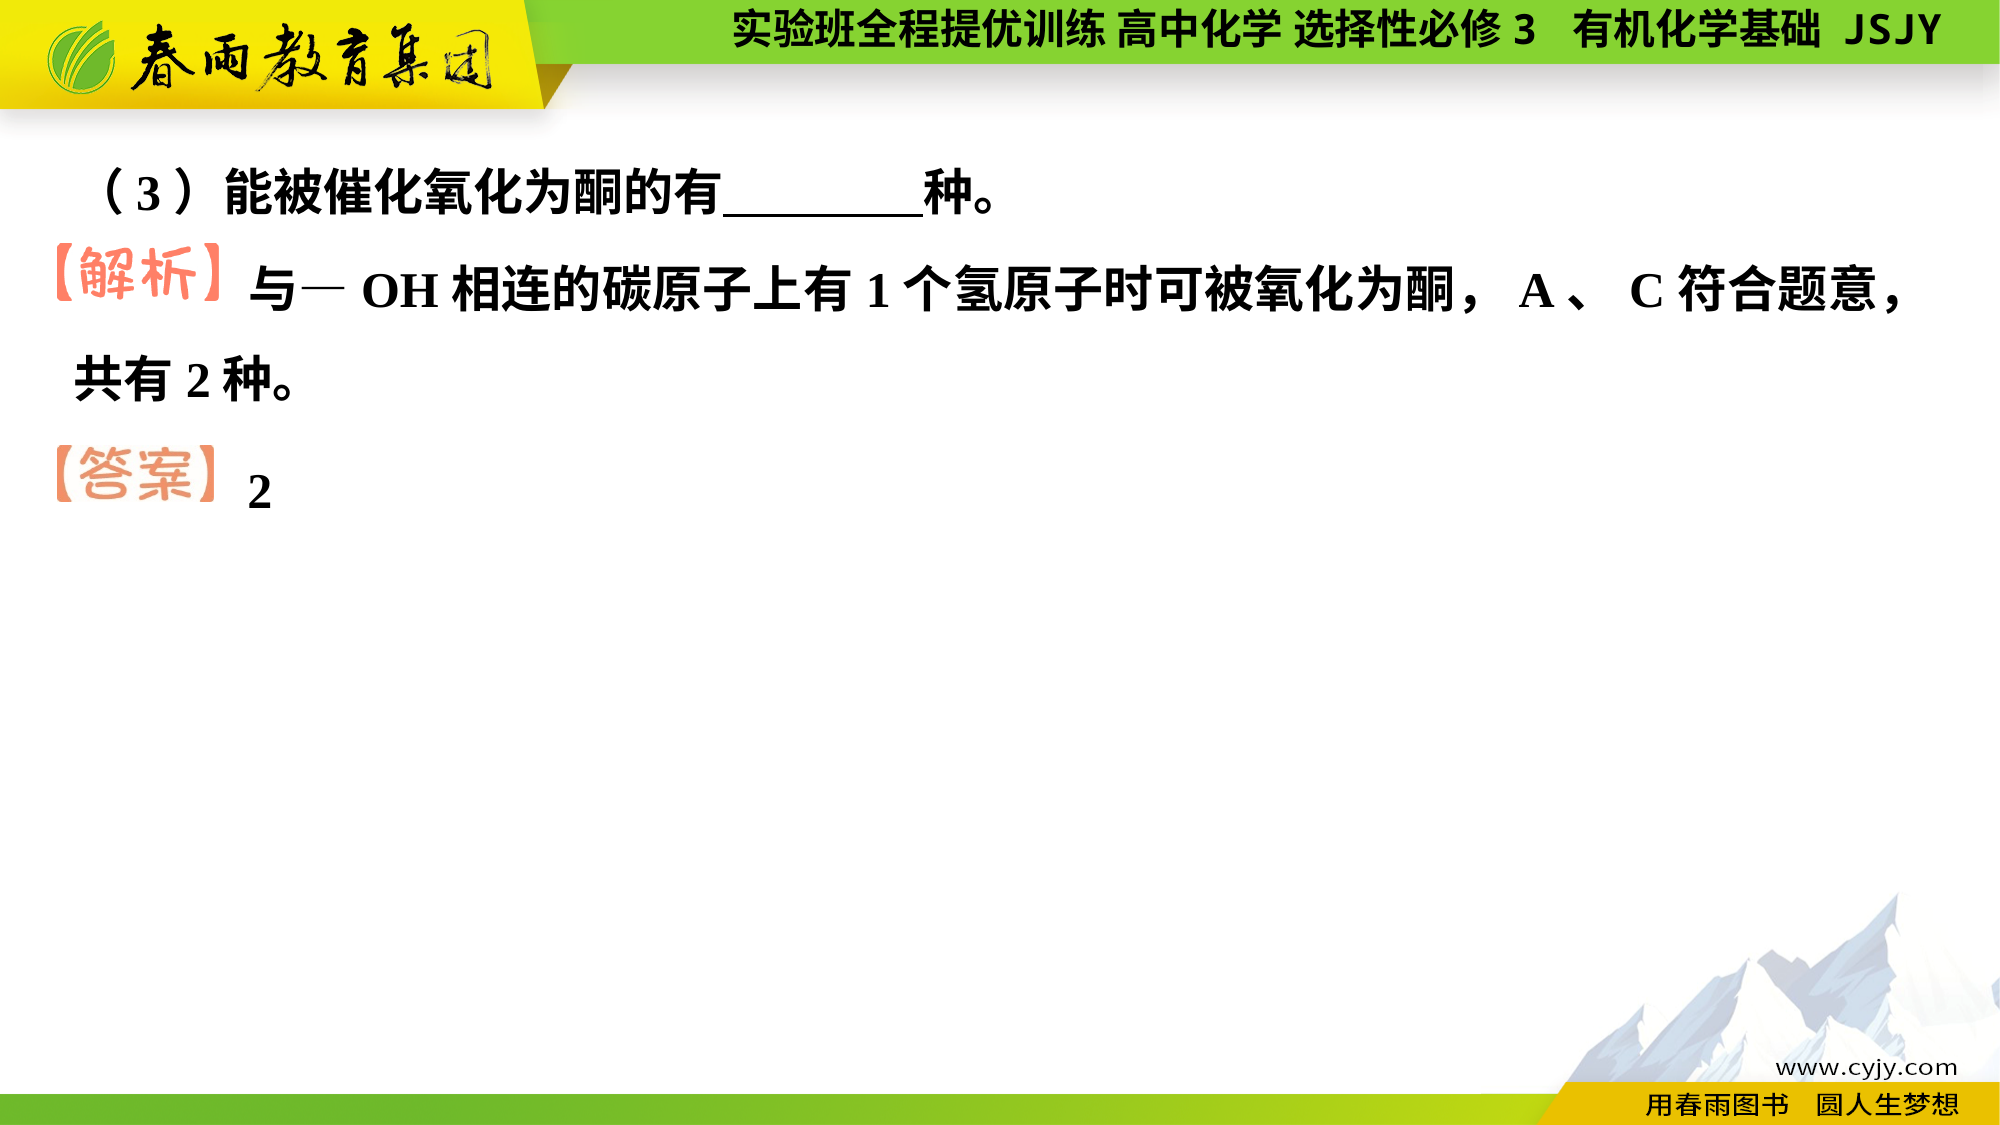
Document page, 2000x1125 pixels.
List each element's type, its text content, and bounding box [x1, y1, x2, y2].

text_box 与—OH相连的碳原子上有1个氢原子时可被氧化为酮，A、C符合题意，共有2种。 [59, 219, 1944, 415]
picture [0, 0, 2000, 1125]
list （3）能被催化氧化为酮的有 种。 [59, 122, 1944, 217]
text_box 2 [232, 420, 288, 526]
